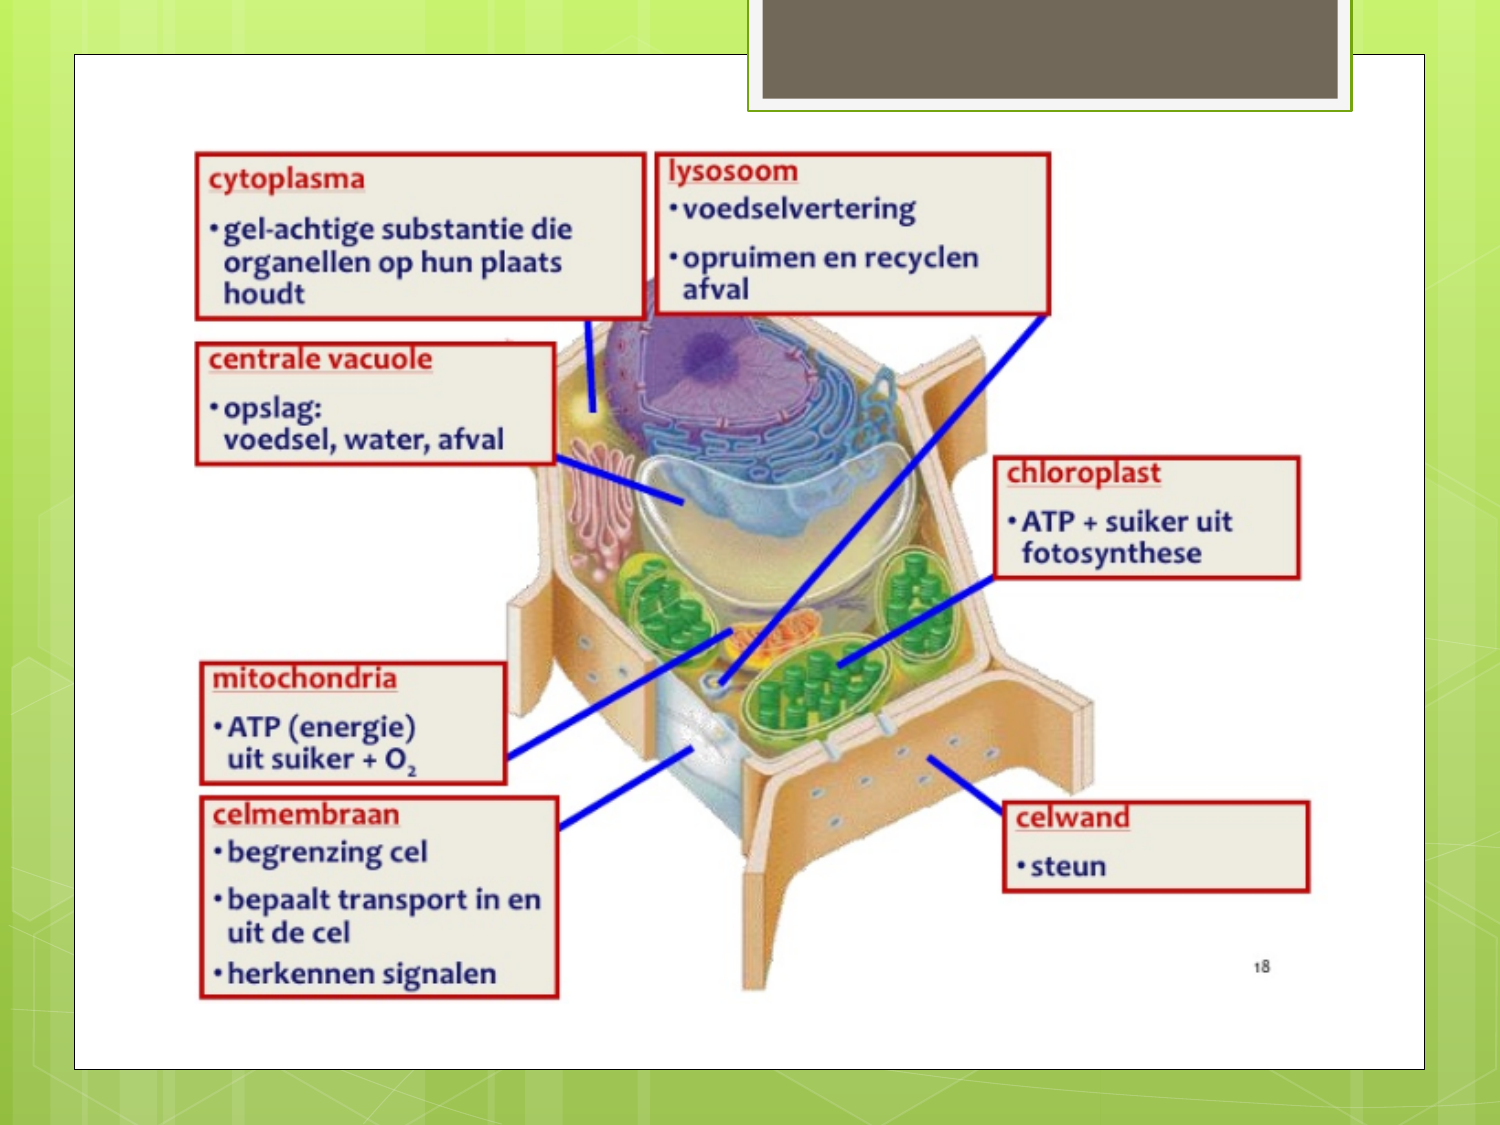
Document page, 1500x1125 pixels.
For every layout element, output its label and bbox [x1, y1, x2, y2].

list [194, 148, 1328, 1005]
